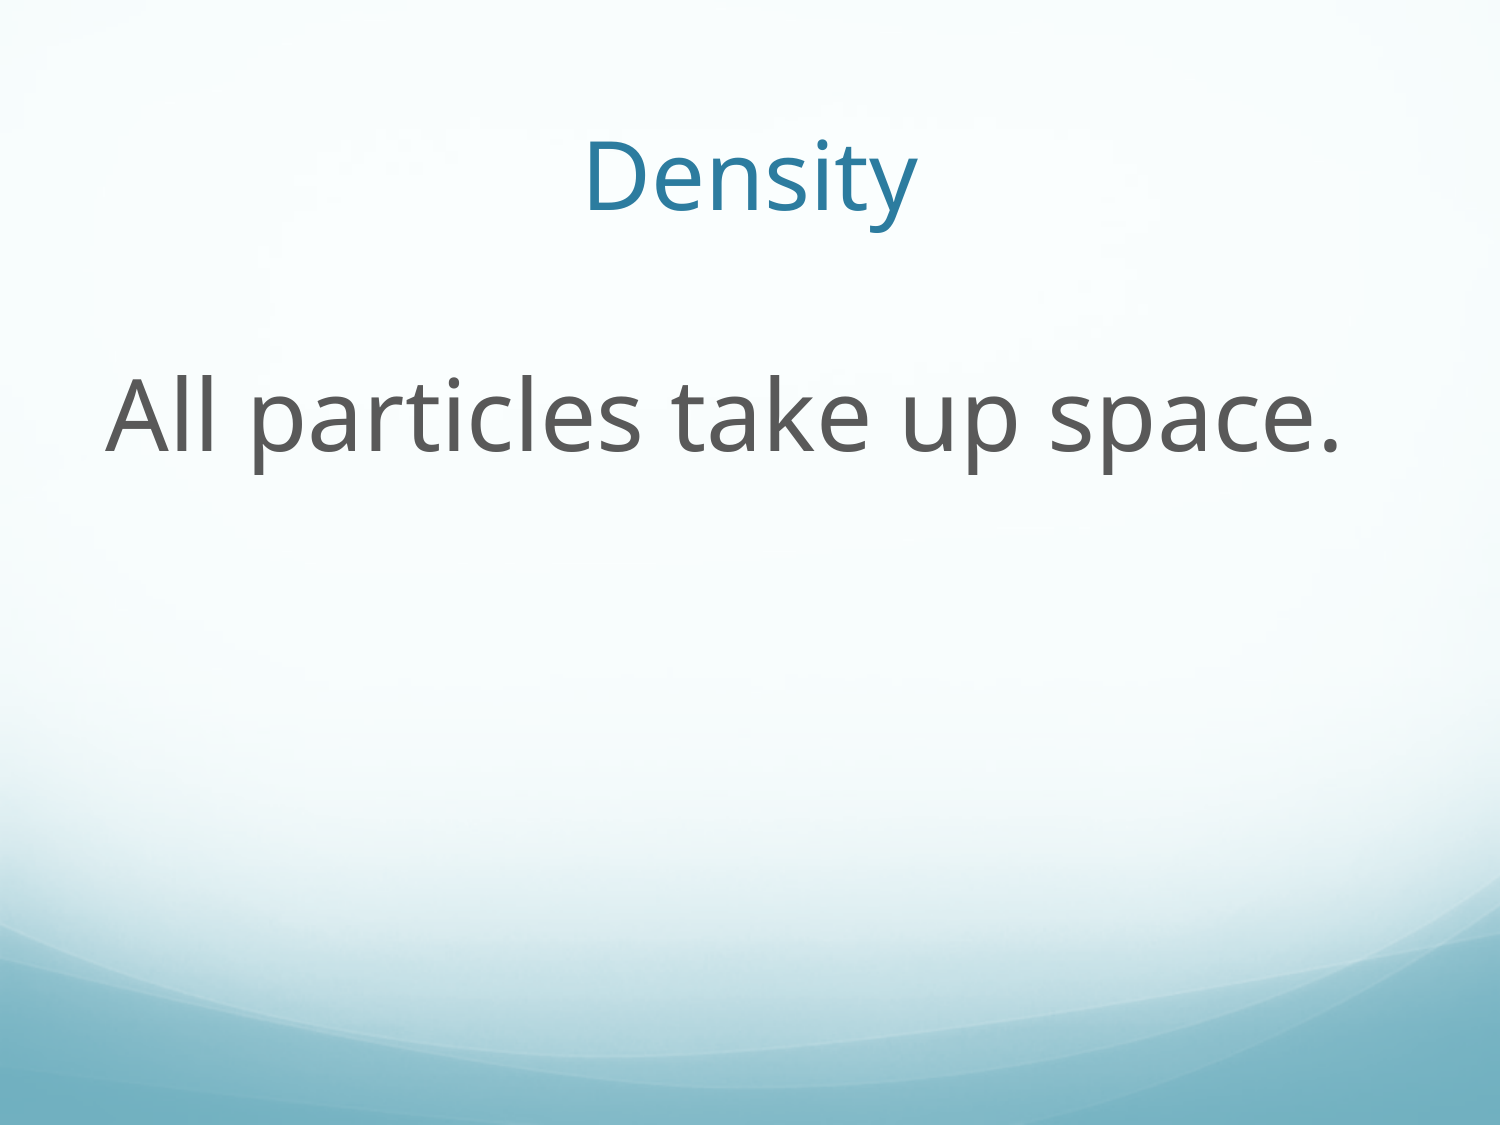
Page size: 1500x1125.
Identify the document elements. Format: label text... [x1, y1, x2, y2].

list All particles take up space. [90, 262, 1410, 975]
title Density [90, 17, 1410, 237]
